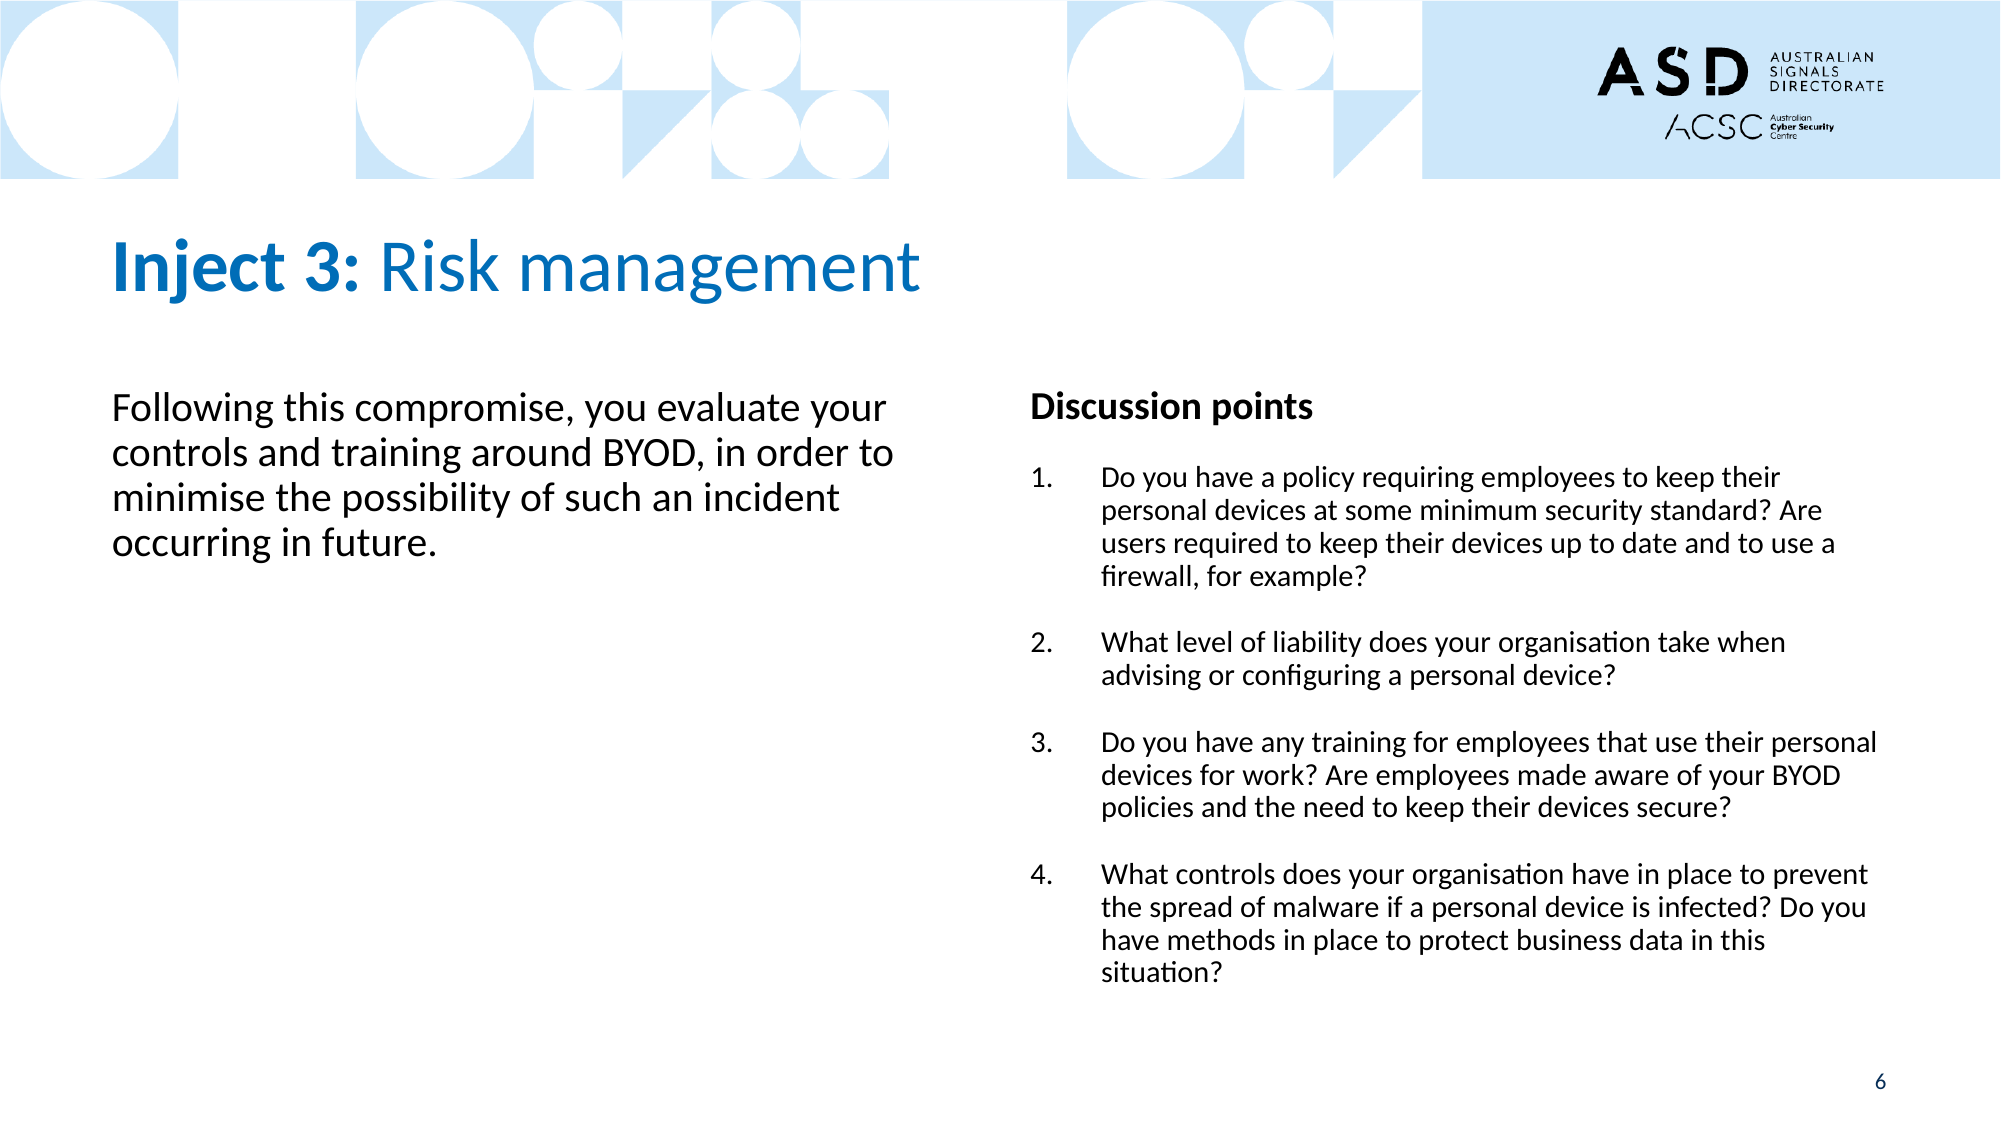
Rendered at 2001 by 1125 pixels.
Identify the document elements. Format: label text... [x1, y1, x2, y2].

slide_number 6 [1799, 1050, 1902, 1111]
list Discussion points Do you have a policy requiring employees to keep their personal devices at some minimum security standard? Are users required to keep their devices up to date and to use a firewall, for example? What level of liability does your organisation take when advising or configuring a personal device? Do you have any training for employees that use their personal devices for work? Are employees made aware of your BYOD policies and the need to keep their devices secure? What controls does your organisation have in place to prevent the spread of malware if a personal device is infected? Do you have methods in place to protect business data in this situation? [1015, 378, 1902, 1007]
title Inject 3: Risk management [96, 207, 1902, 328]
list Following this compromise, you evaluate your controls and training around BYOD, in order to minimise the possibility of such an incident occurring in future. [96, 378, 983, 1007]
picture [0, 0, 2001, 179]
